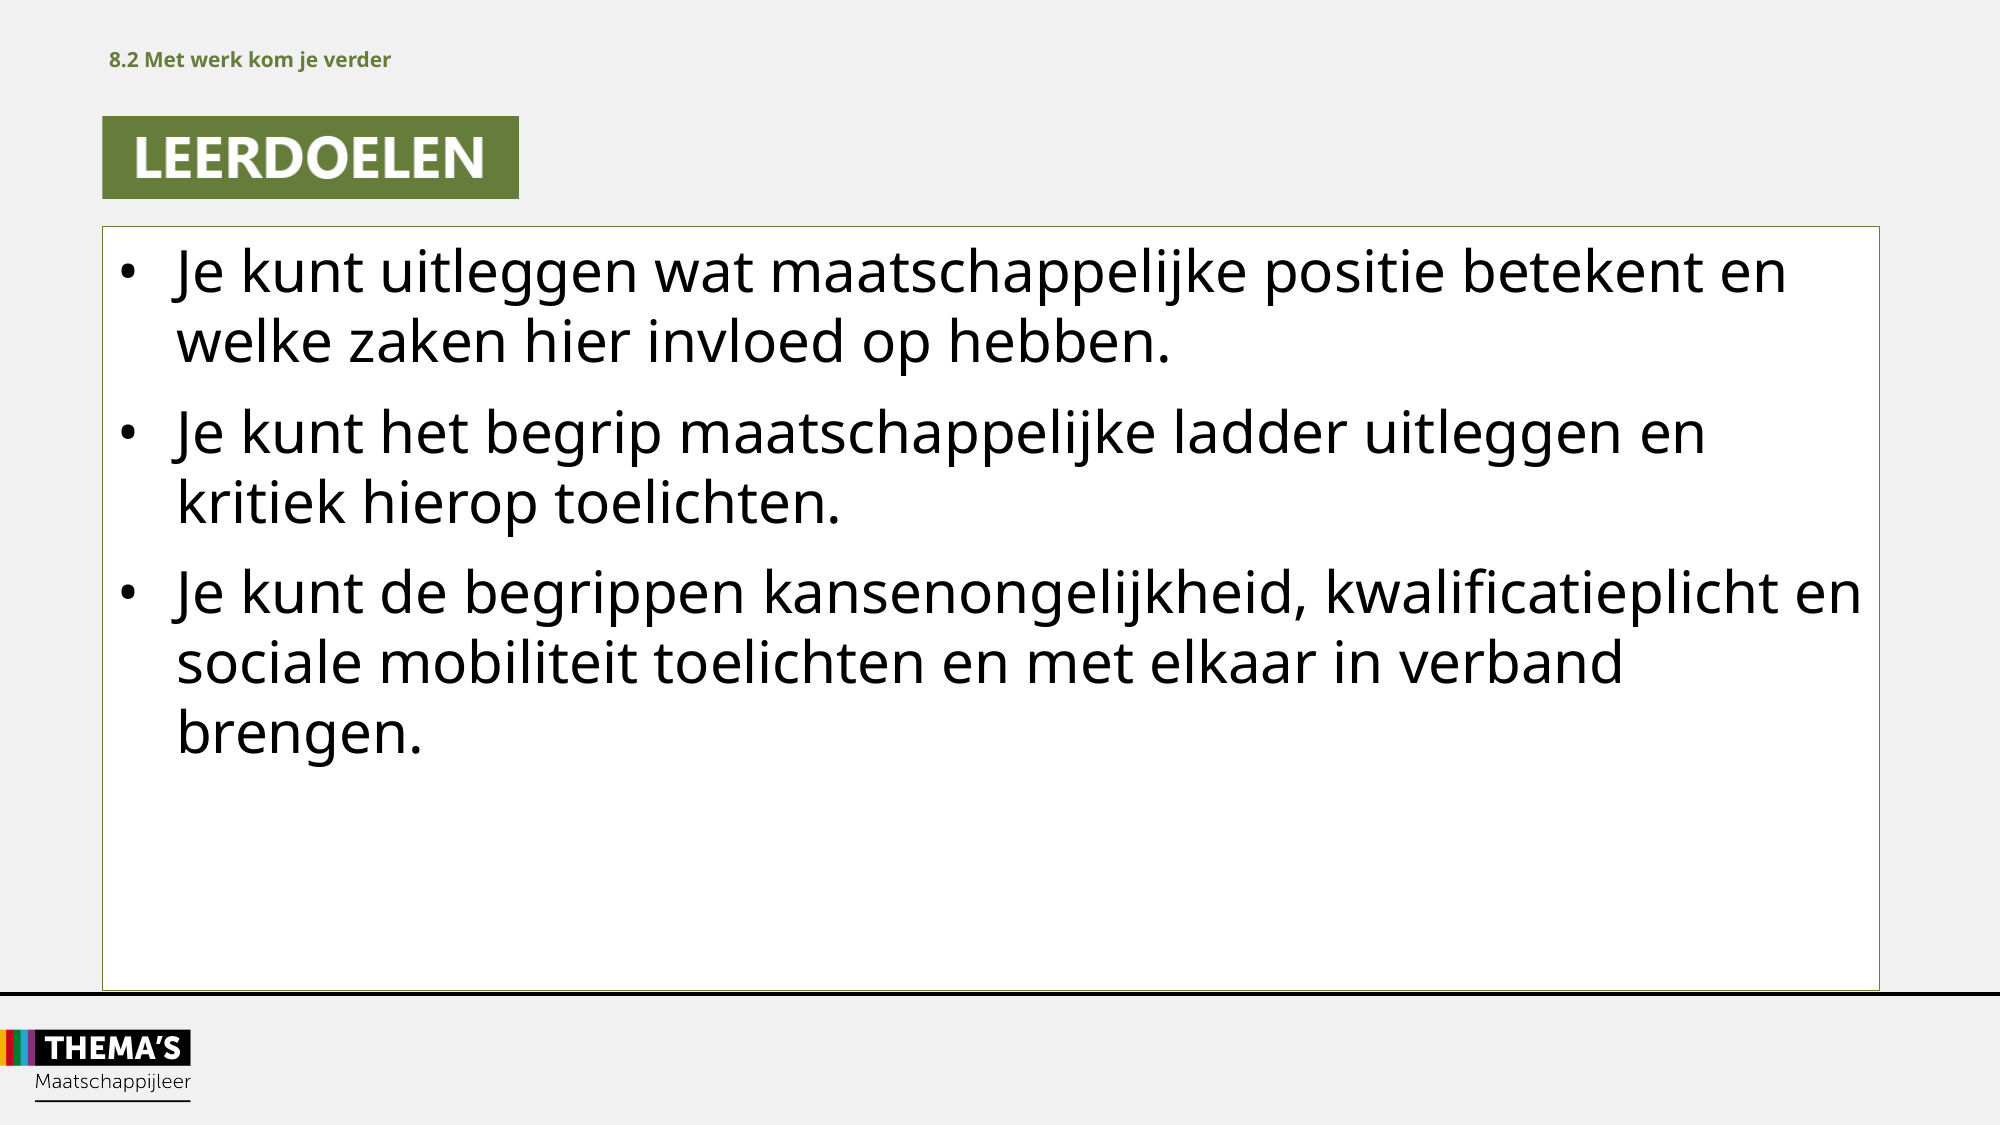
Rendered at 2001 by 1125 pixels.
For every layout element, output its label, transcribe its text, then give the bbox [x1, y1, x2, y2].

list 8.2 Met werk kom je verder [94, 33, 941, 88]
picture [0, 993, 203, 1125]
list • Je kunt uitleggen wat maatschappelijke positie betekent en welke zaken hier invloed op hebben. • Je kunt het begrip maatschappelijke ladder uitleggen en kritiek hierop toelichten. • Je kunt de begrippen kansenongelijkheid, kwalificatieplicht en sociale mobiliteit toelichten en met elkaar in verband brengen. [102, 226, 1880, 991]
